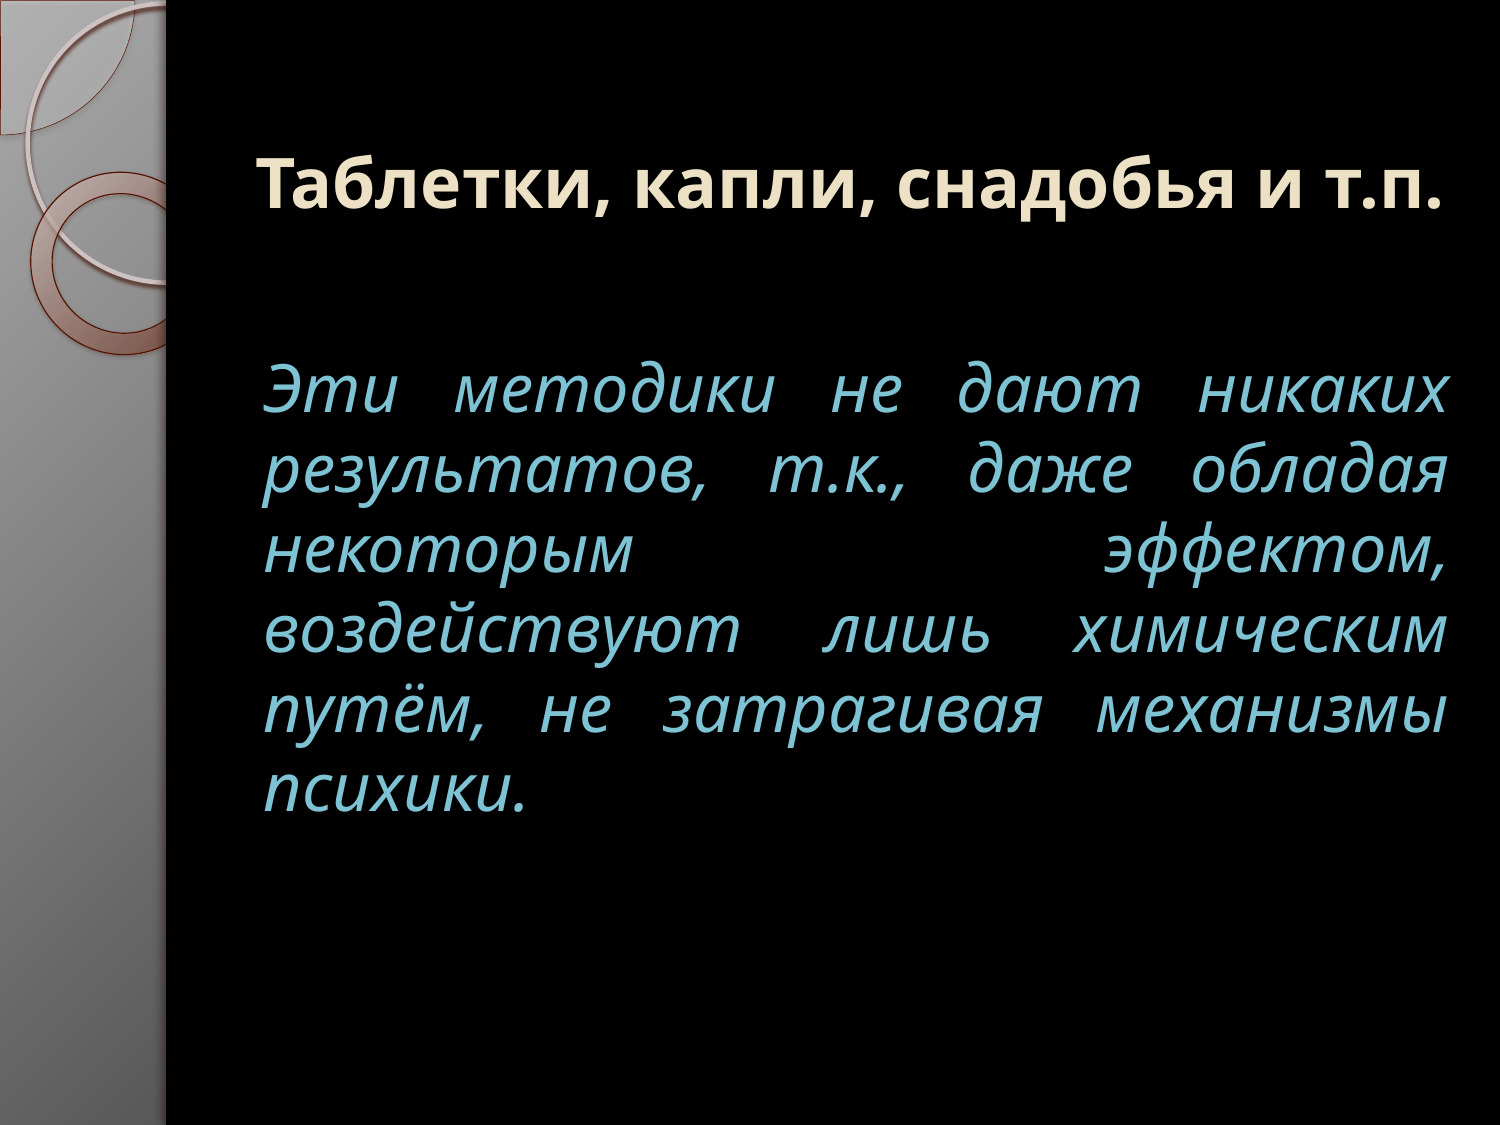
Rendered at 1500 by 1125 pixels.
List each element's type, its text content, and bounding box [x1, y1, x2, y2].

list Эти методики не дают никаких результатов, т.к., даже обладая некоторым эффектом, воздействуют лишь химическим путём, не затрагивая механизмы психики. [235, 338, 1466, 1025]
title Таблетки, капли, снадобья и т.п. [235, 45, 1466, 233]
